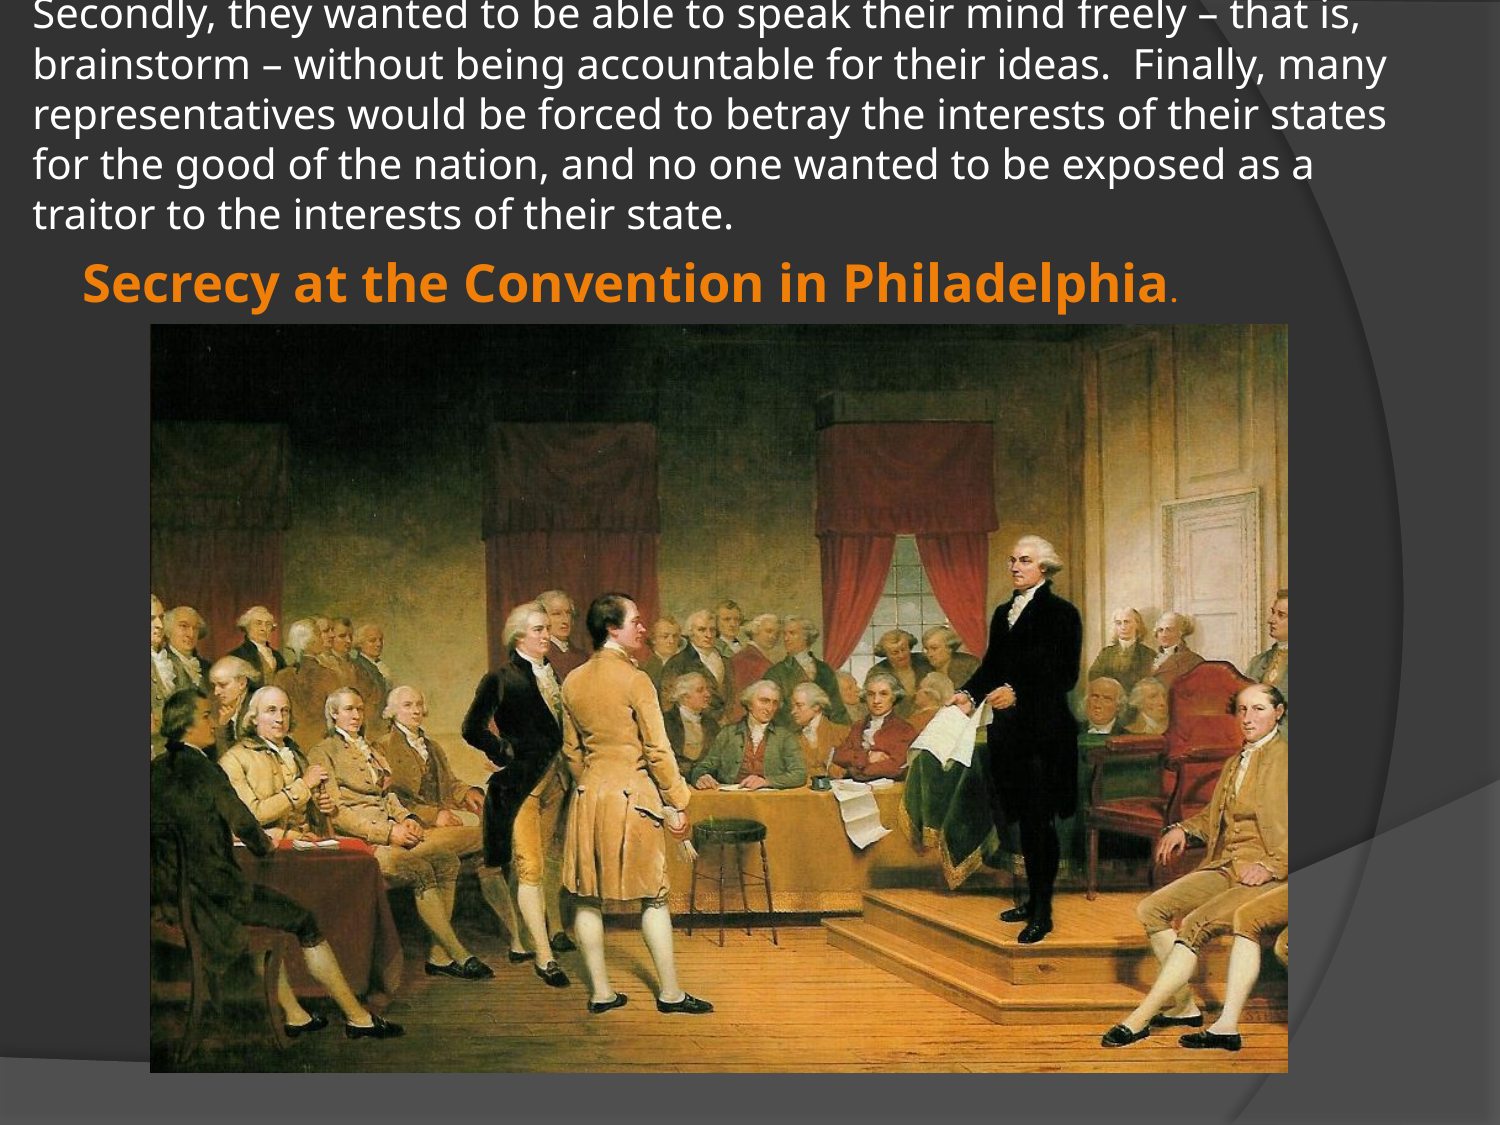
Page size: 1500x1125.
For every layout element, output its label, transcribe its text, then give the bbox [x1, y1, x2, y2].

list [149, 324, 1288, 1074]
title Secrecy at the Convention in Philadelphia. [75, 249, 1263, 315]
list Secrecy was maintained throughout the proceedings for three main reasons. First of all, what the Founding Fathers were doing was illegal! Secondly, they wanted to be able to speak their mind freely – that is, brainstorm – without being accountable for their ideas. Finally, many representatives would be forced to betray the interests of their states for the good of the nation, and no one wanted to be exposed as a traitor to the interests of their state. [24, 87, 1438, 238]
